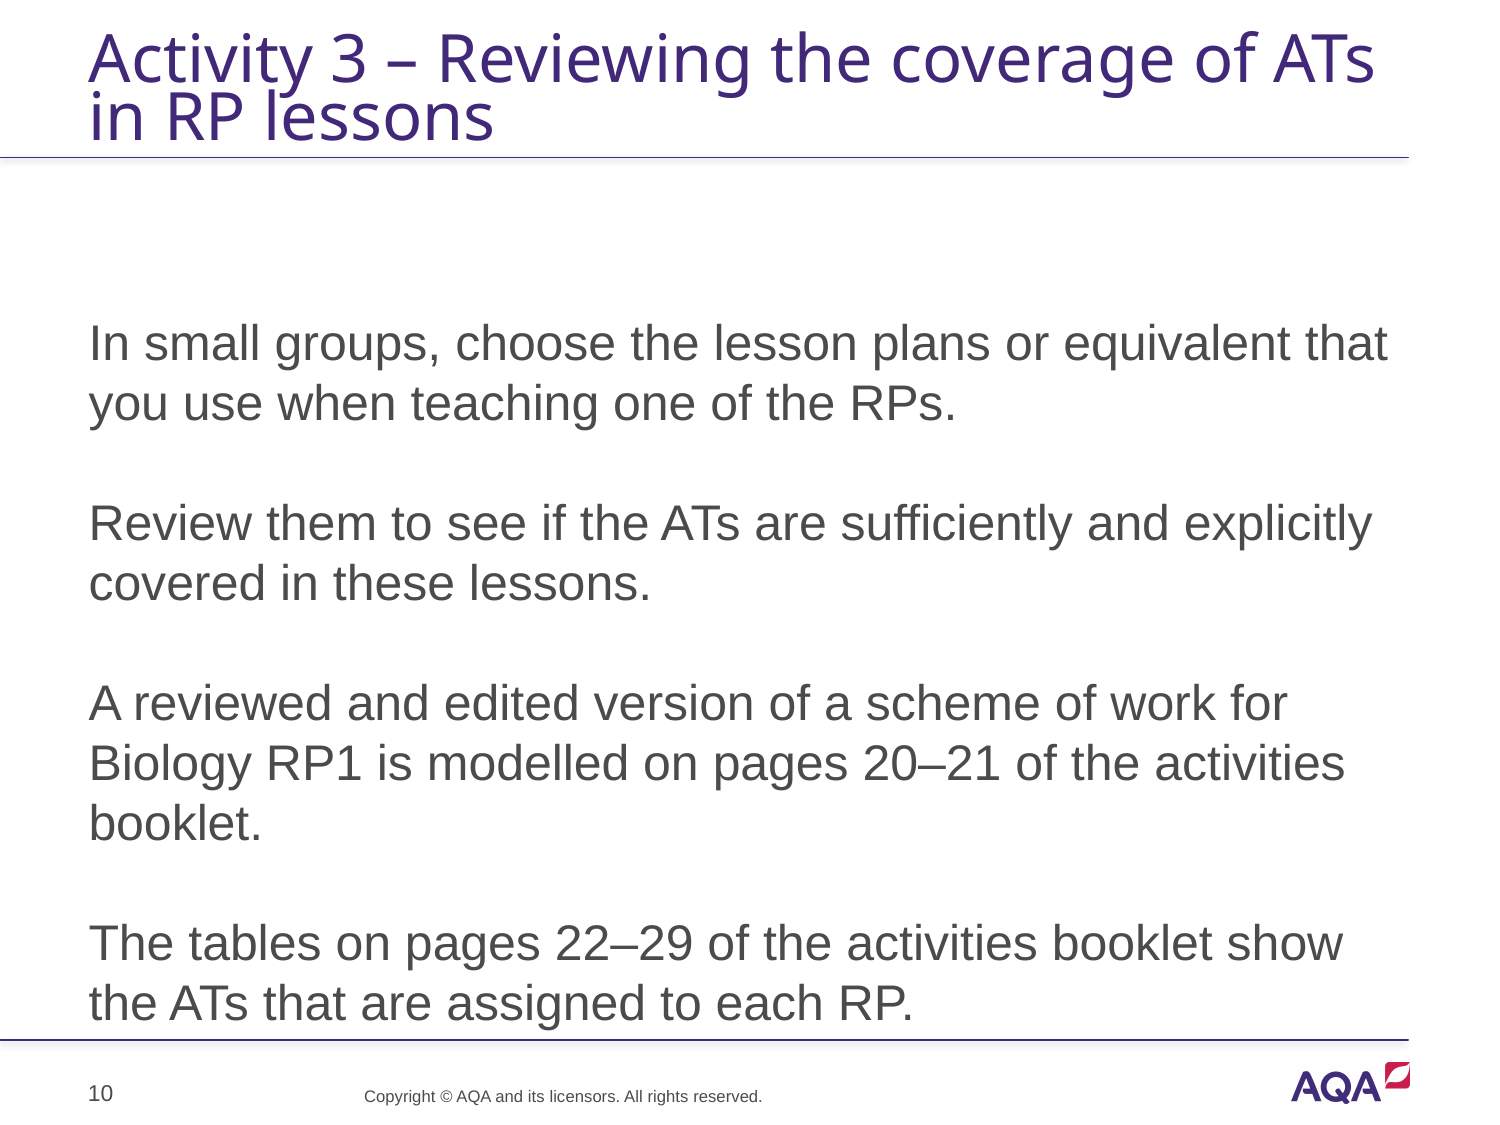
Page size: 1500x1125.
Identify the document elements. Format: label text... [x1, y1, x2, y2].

footer Copyright © AQA and its licensors. All rights reserved. [324, 1084, 764, 1124]
picture [1291, 1062, 1410, 1104]
slide_number 10 [72, 1062, 188, 1123]
list In small groups, choose the lesson plans or equivalent that you use when teaching one of the RPs. Review them to see if the ATs are sufficiently and explicitly covered in these lessons. A reviewed and edited version of a scheme of work for Biology RP1 is modelled on pages 20–21 of the activities booklet. The tables on pages 22–29 of the activities booklet show the ATs that are assigned to each RP. [88, 310, 1409, 993]
title Activity 3 – Reviewing the coverage of ATs in RP lessons [88, 37, 1409, 109]
